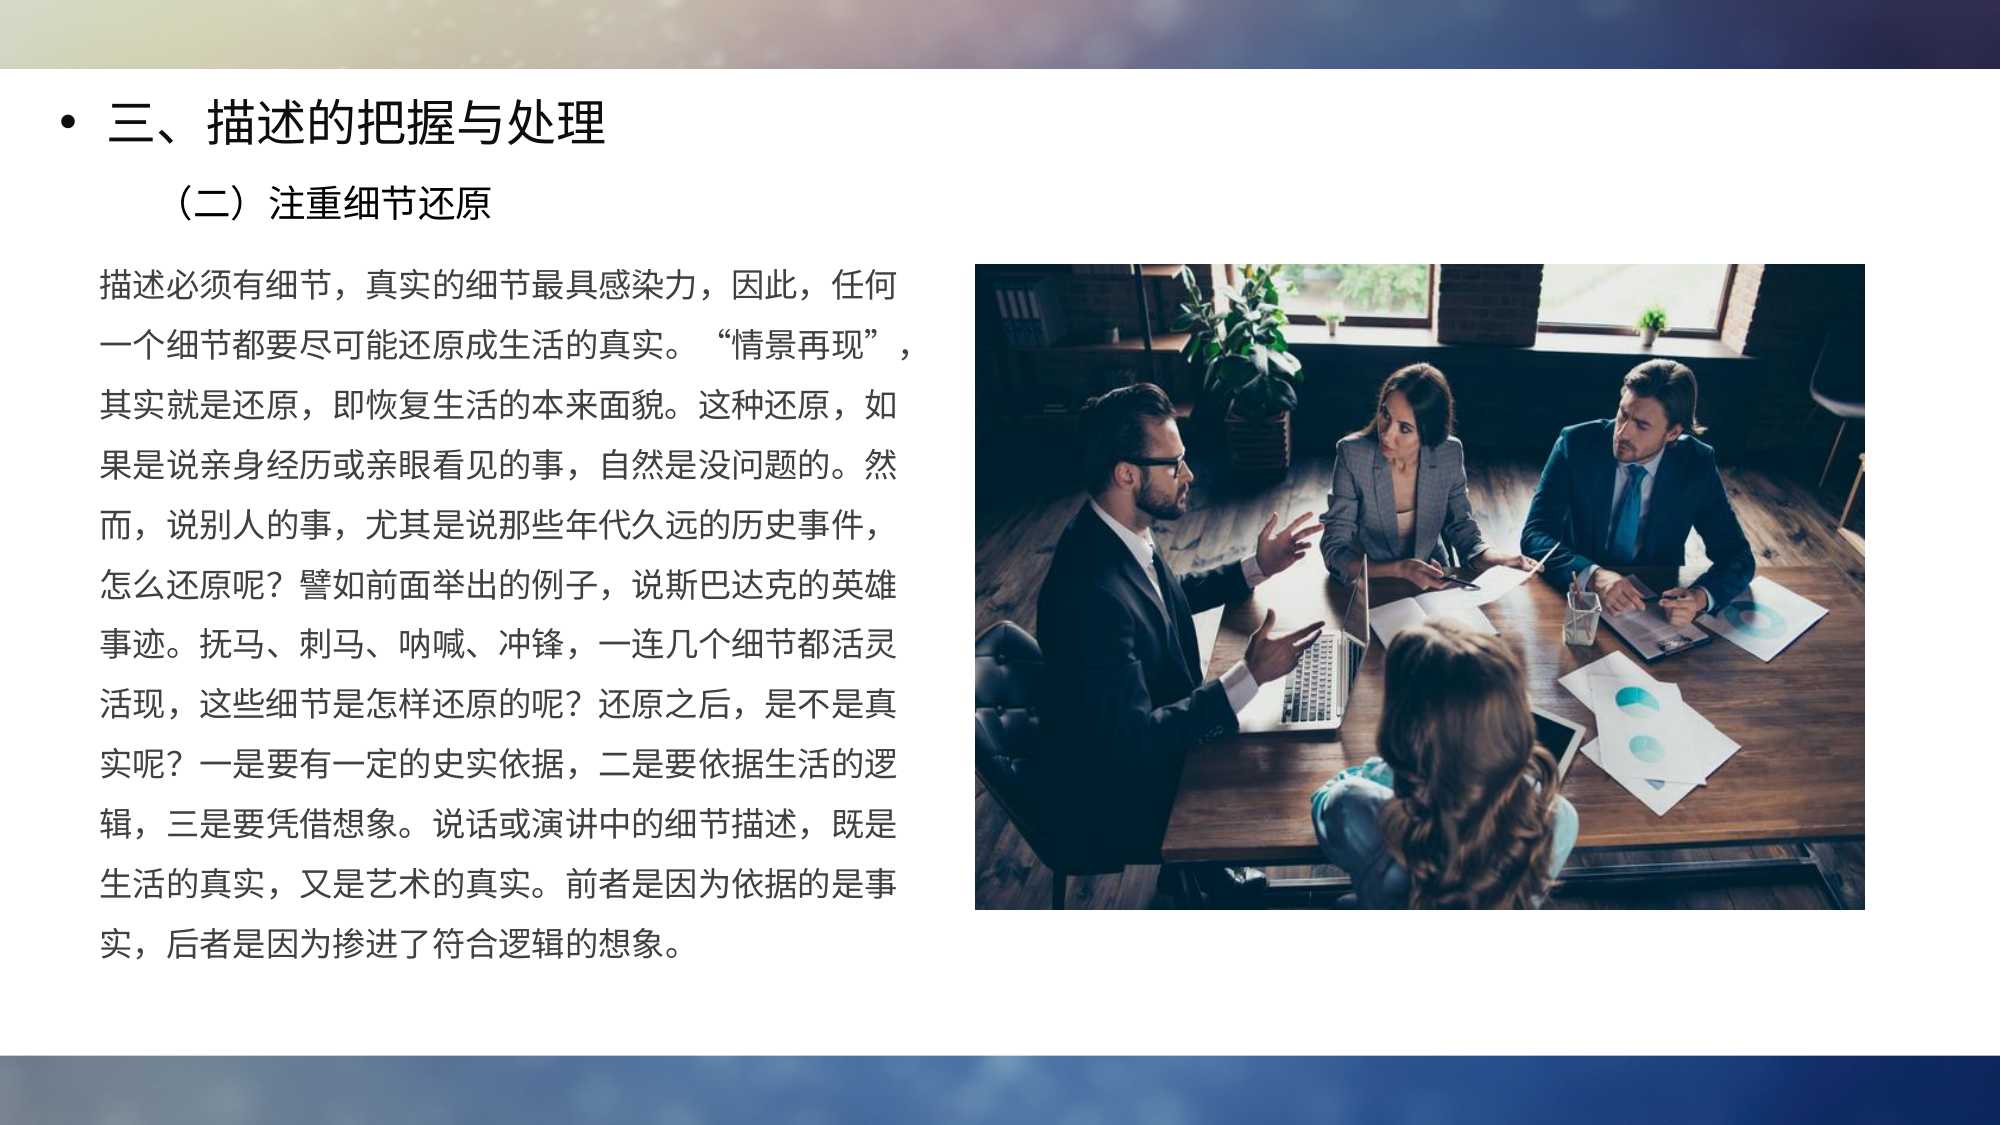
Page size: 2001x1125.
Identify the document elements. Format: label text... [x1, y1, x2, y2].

text_box （二）注重细节还原 [141, 172, 509, 233]
picture [975, 264, 1865, 910]
text_box 描述必须有细节，真实的细节最具感染力，因此，任何一个细节都要尽可能还原成生活的真实。“情景再现”，其实就是还原，即恢复生活的本来面貌。这种还原，如果是说亲身经历或亲眼看见的事，自然是没问题的。然而，说别人的事，尤其是说那些年代久远的历史事件，怎么还原呢？譬如前面举出的例子，说斯巴达克的英雄事迹。抚马、刺马、呐喊、冲锋，一连几个细节都活灵活现，这些细节是怎样还原的呢？还原之后，是不是真实呢？一是要有一定的史实依据，二是要依据生活的逻辑，三是要凭借想象。说话或演讲中的细节描述，既是生活的真实，又是艺术的真实。前者是因为依据的是事实，后者是因为掺进了符合逻辑的想象。 [85, 236, 923, 971]
picture [0, 0, 2000, 69]
text_box 三、描述的把握与处理 [44, 84, 799, 160]
picture [0, 1056, 2000, 1125]
